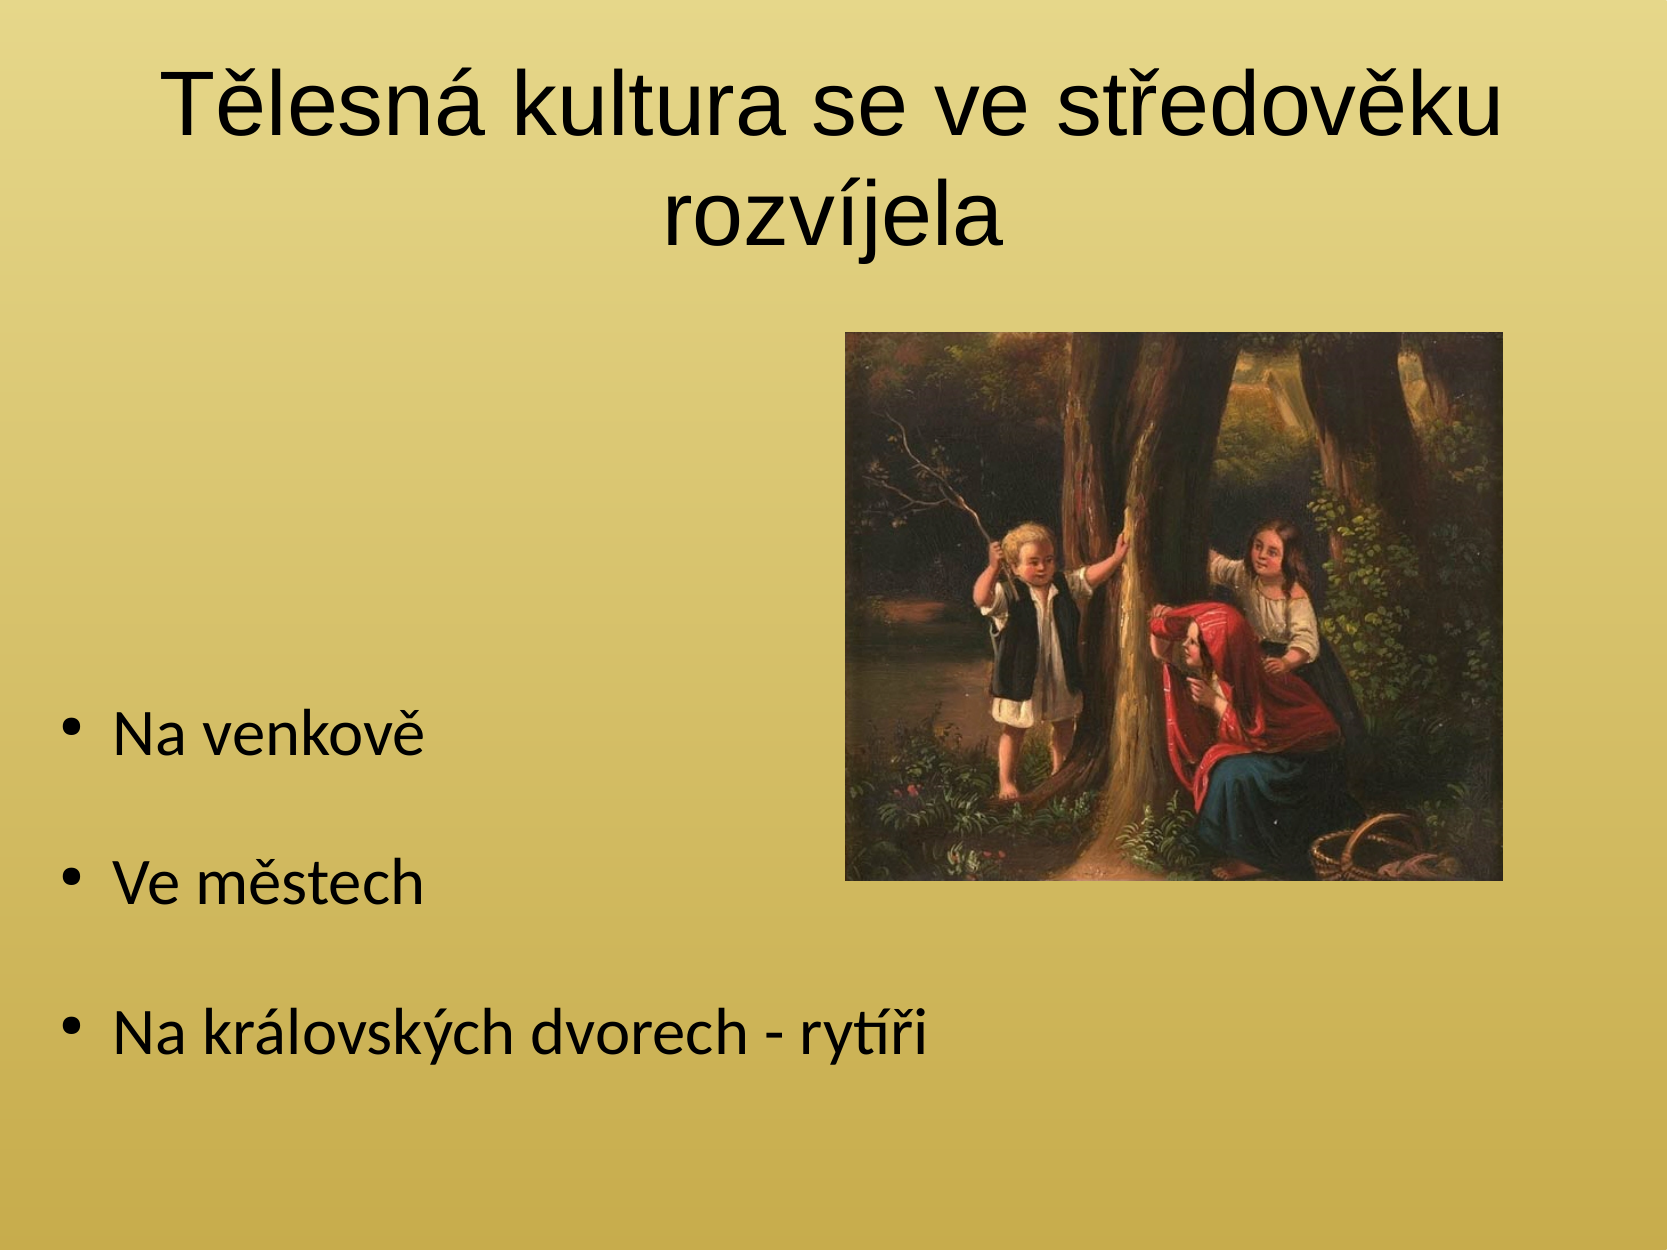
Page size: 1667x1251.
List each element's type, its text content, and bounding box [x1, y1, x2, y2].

picture [844, 332, 1503, 881]
title Tělesná kultura se ve středověku rozvíjela [83, 44, 1584, 265]
list Na venkově Ve městech Na královských dvorech - rytíři [41, 648, 1046, 1250]
